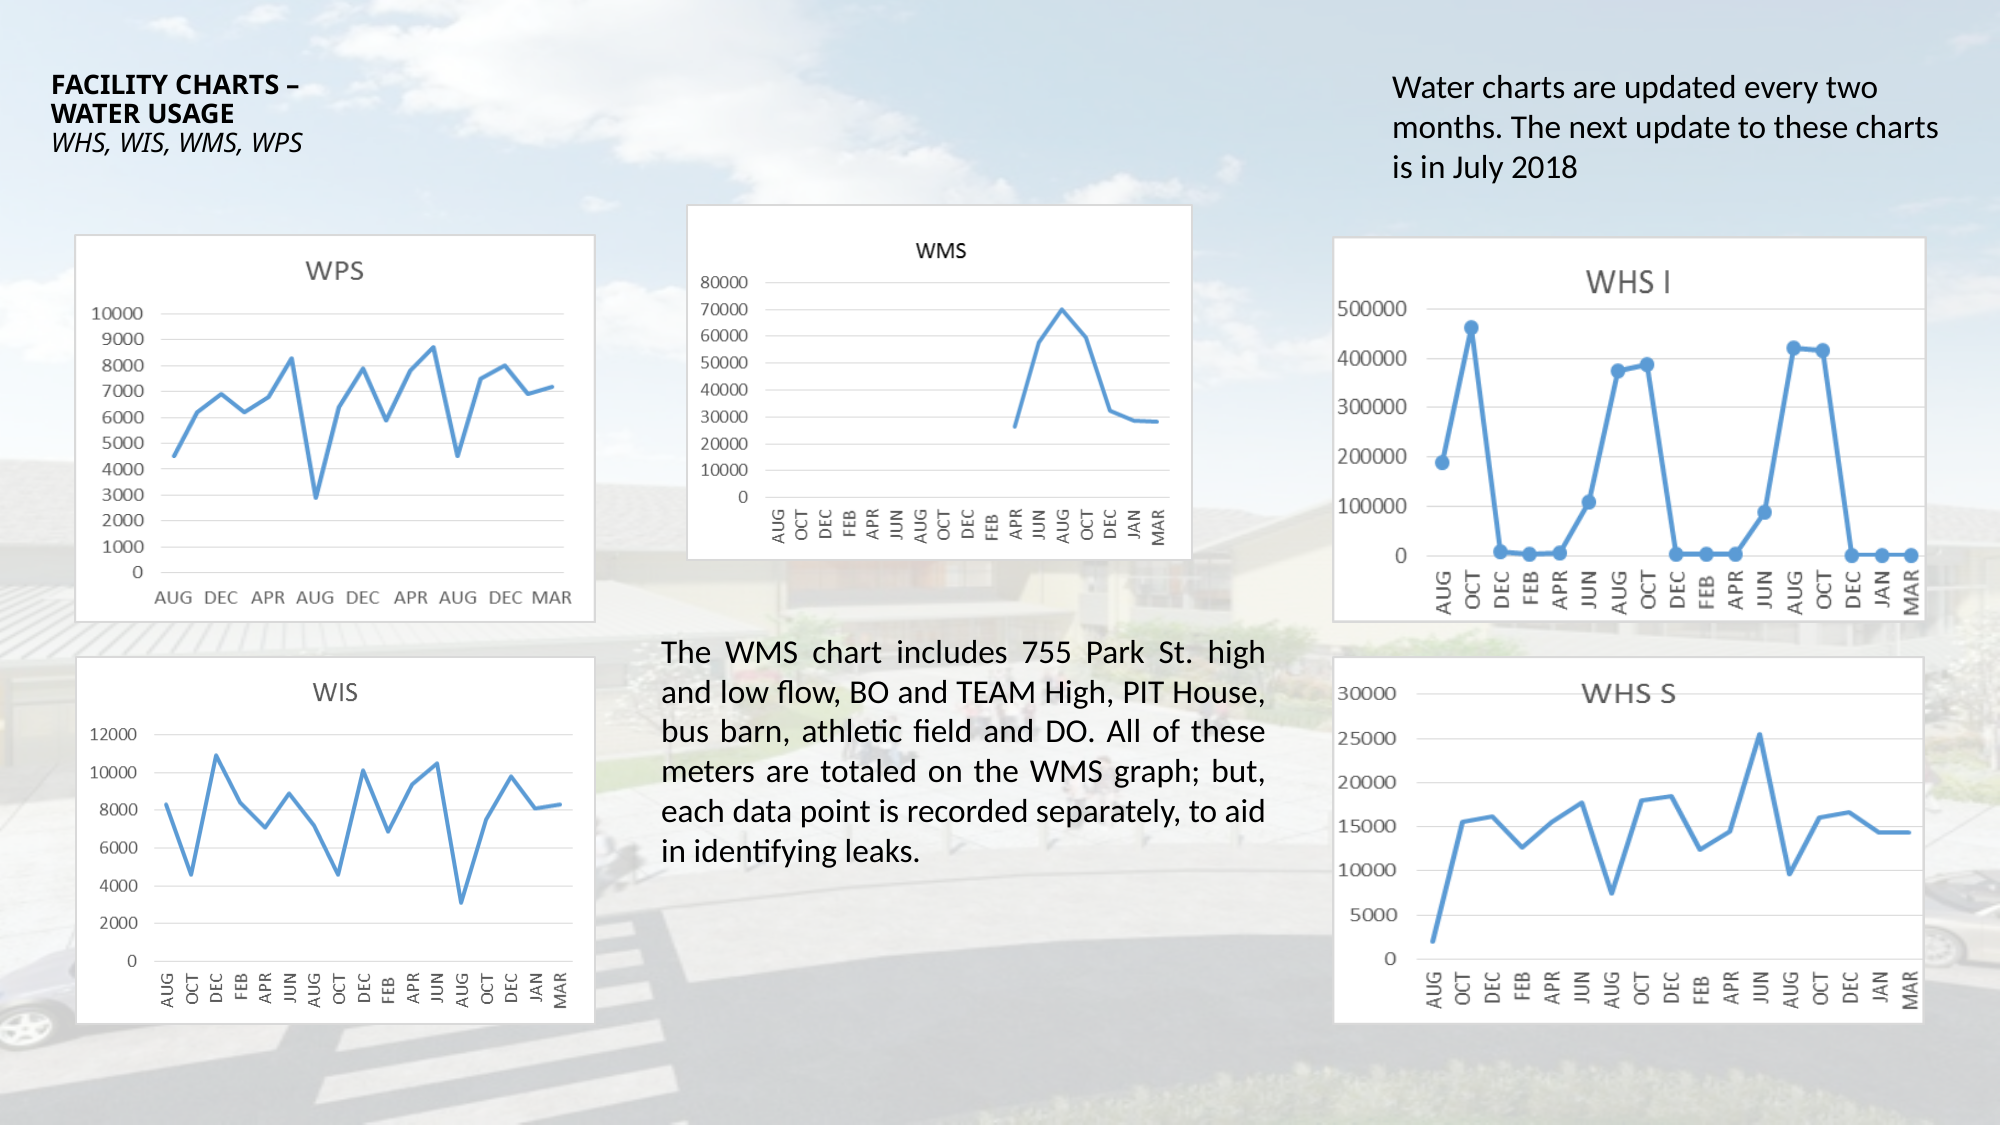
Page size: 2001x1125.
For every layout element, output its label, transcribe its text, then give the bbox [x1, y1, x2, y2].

title FACILITY CHARTS – WATER USAGE WHS, WIS, WMS, WPS [35, 63, 1377, 167]
picture [74, 656, 597, 1025]
text_box The WMS chart includes 755 Park St. high and low flow, BO and TEAM High, PIT House, bus barn, athletic field and DO. All of these meters are totaled on the WMS graph; but, each data point is recorded separately, to aid in identifying leaks. [646, 622, 1282, 877]
picture [74, 234, 596, 623]
picture [1332, 656, 1925, 1025]
text_box Water charts are updated every two months. The next update to these charts is in July 2018 [1377, 57, 1955, 193]
picture [686, 204, 1193, 561]
picture [1332, 236, 1927, 623]
